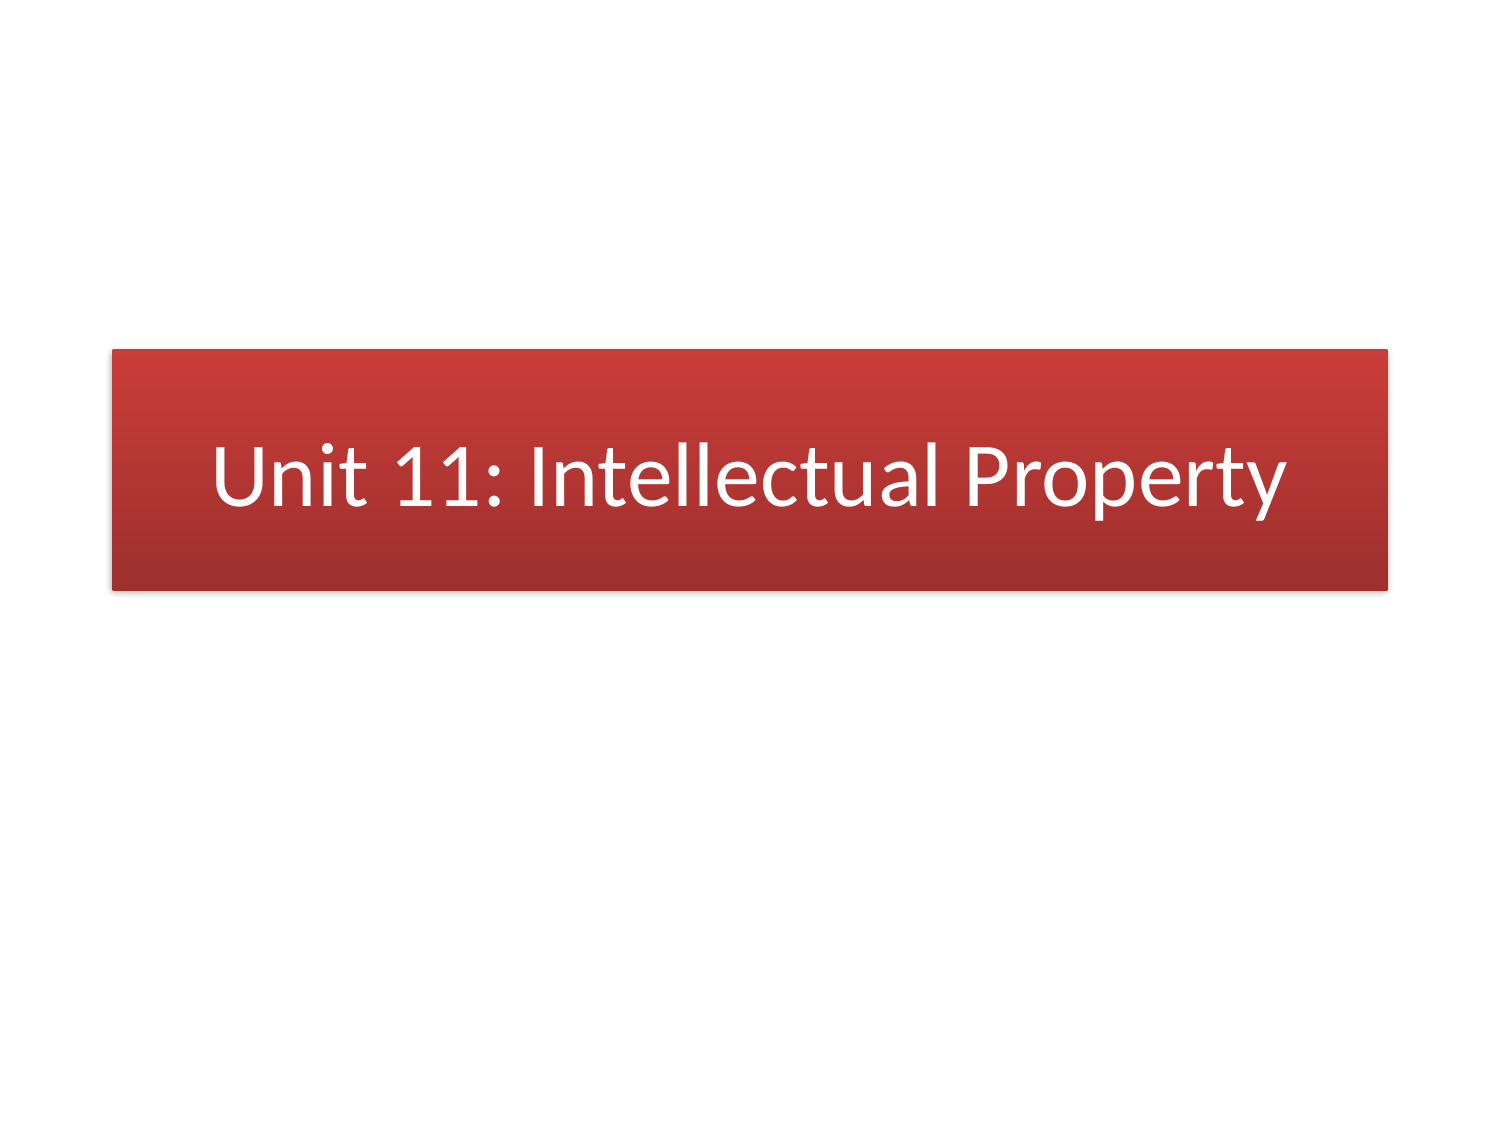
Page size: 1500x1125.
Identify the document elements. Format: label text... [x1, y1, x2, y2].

title Unit 11: Intellectual Property [112, 349, 1388, 591]
